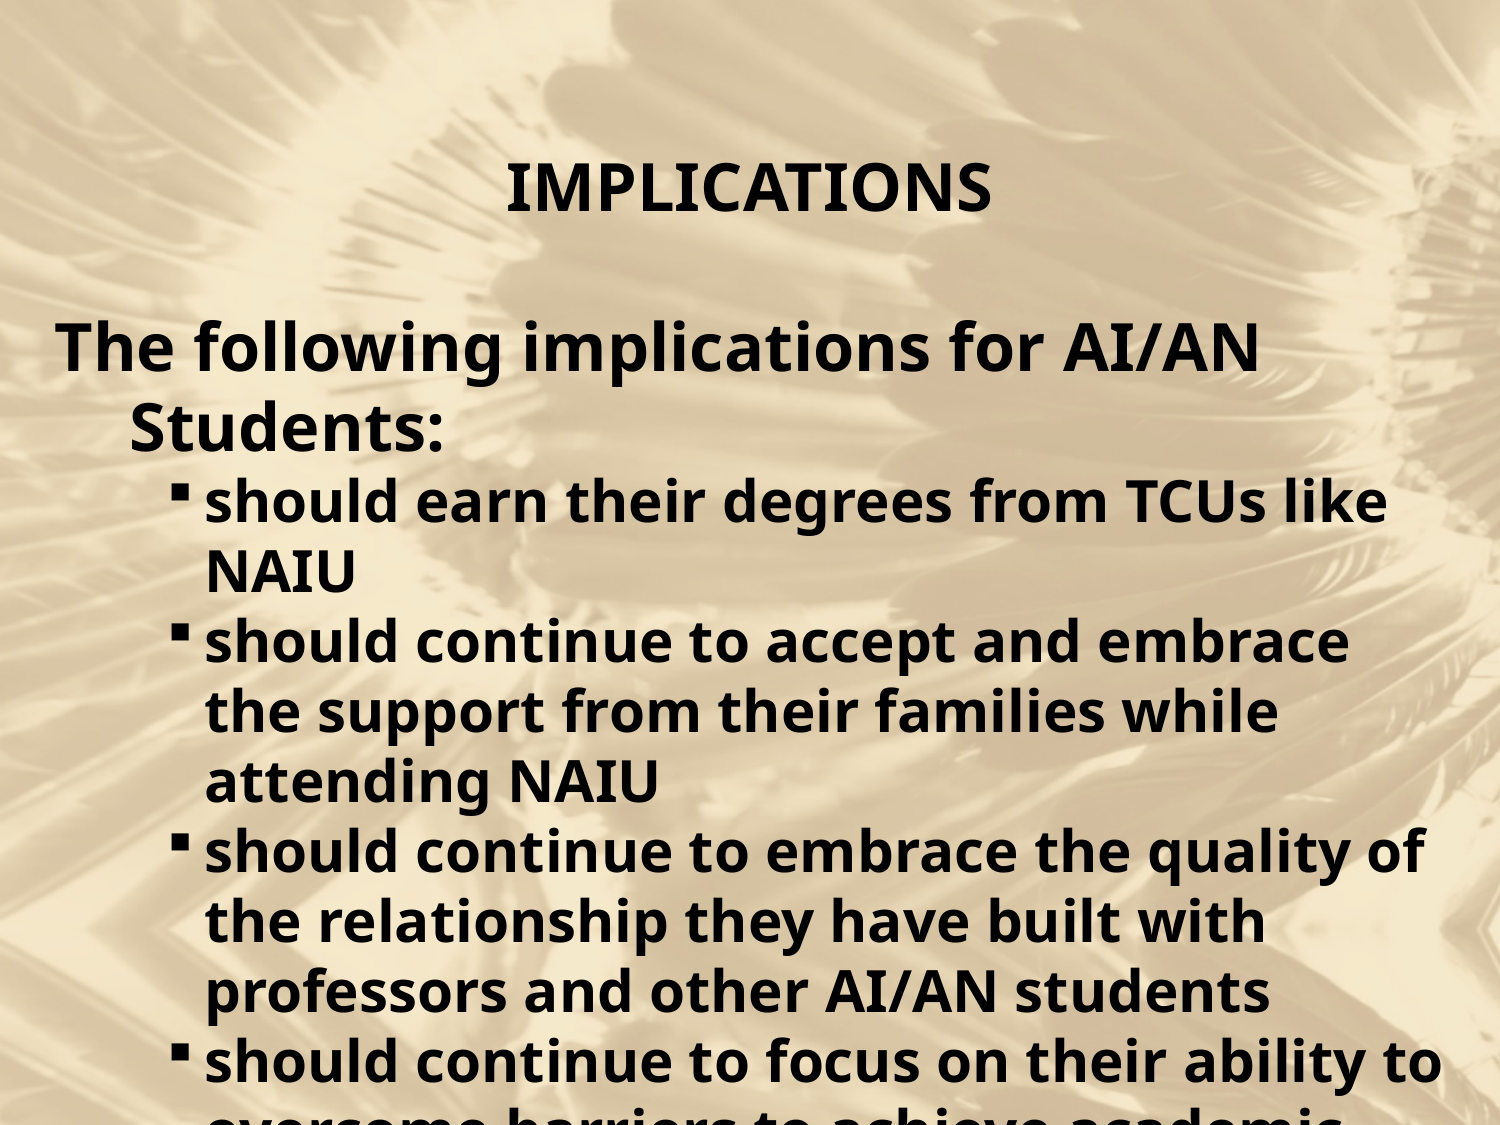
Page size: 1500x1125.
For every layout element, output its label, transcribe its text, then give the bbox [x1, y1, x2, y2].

picture [0, 0, 1500, 1125]
list IMPLICATIONS The following implications for AI/AN Students: should earn their degrees from TCUs like NAIU should continue to accept and embrace the support from their families while attending NAIU should continue to embrace the quality of the relationship they have built with professors and other AI/AN students should continue to focus on their ability to overcome barriers to achieve academic success [39, 137, 1461, 1087]
